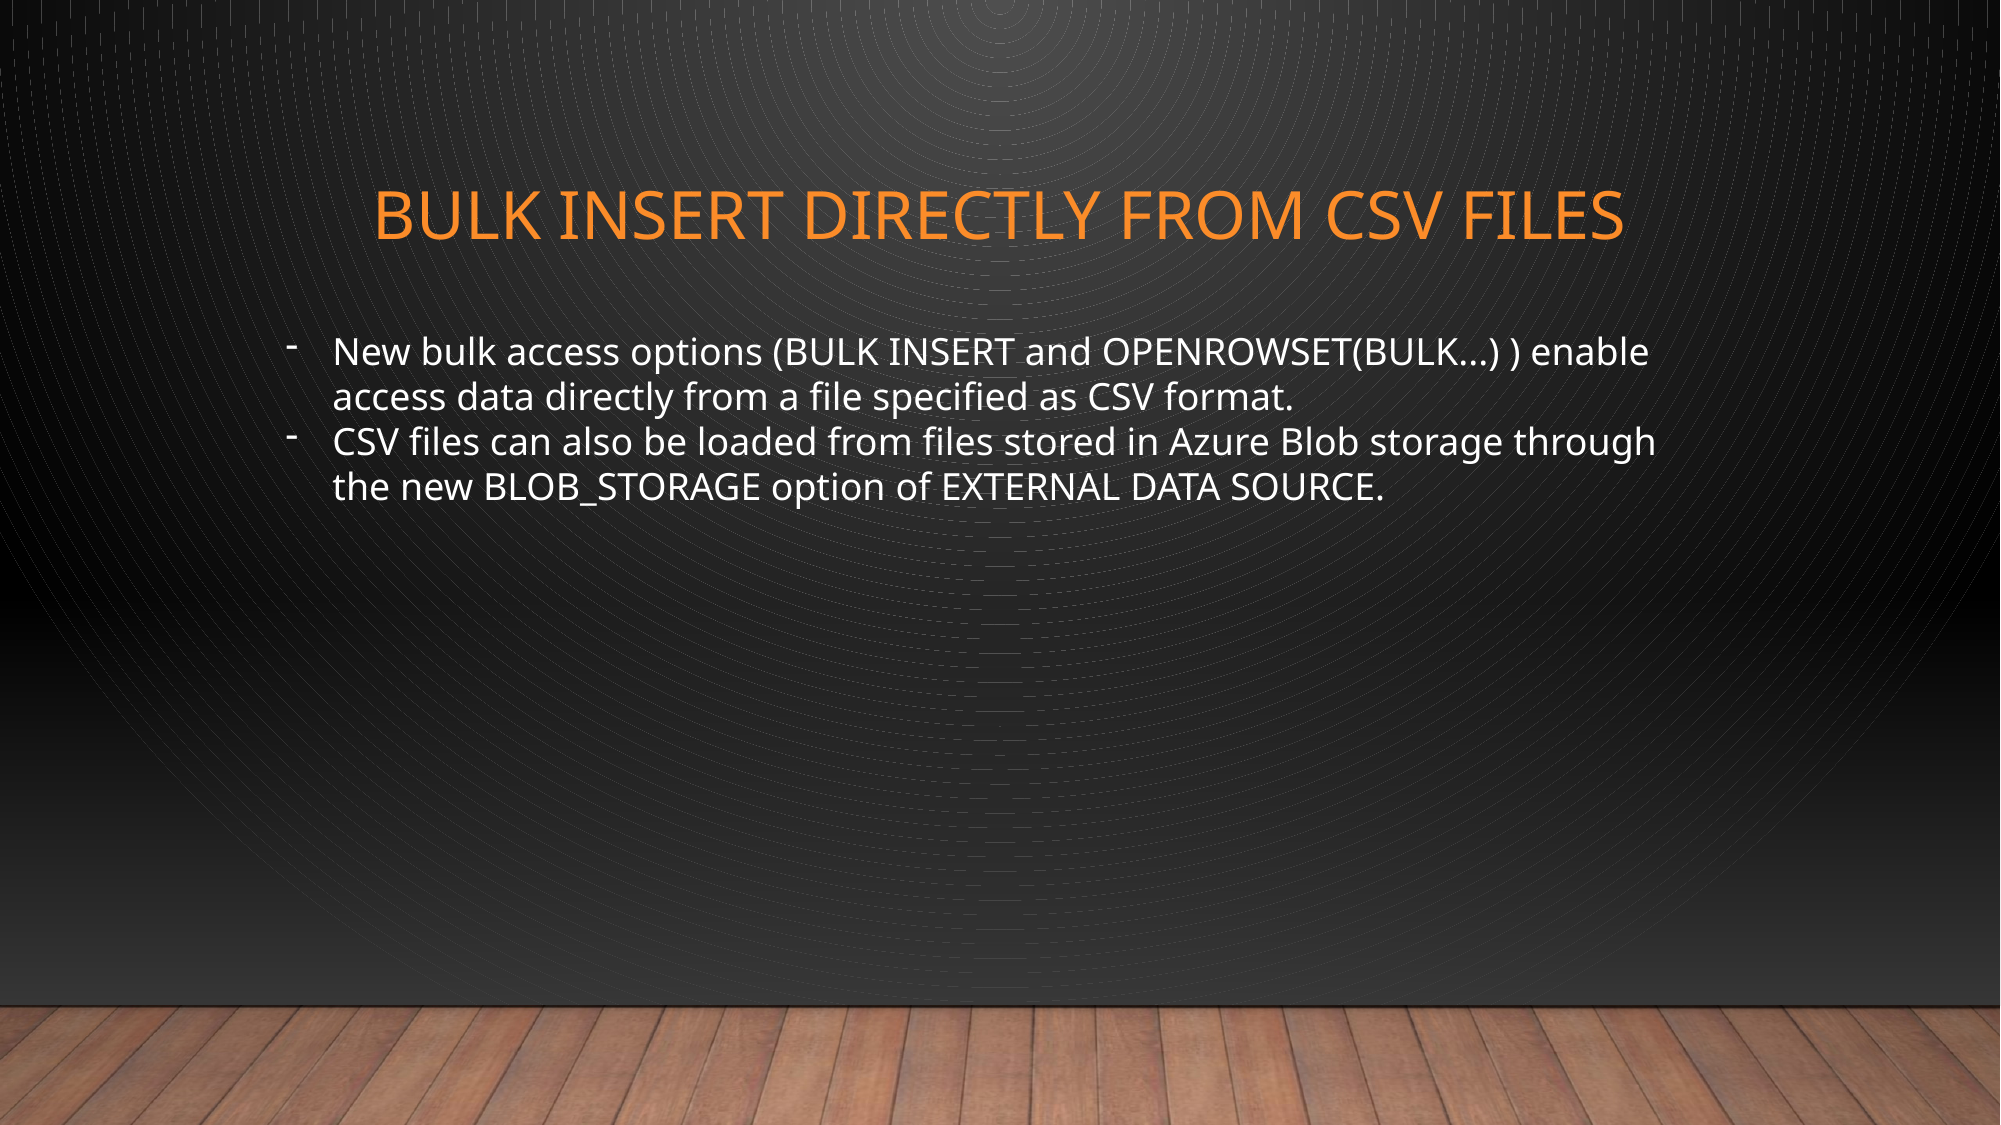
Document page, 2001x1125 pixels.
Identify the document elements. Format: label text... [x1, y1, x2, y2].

picture [0, 1005, 2000, 1125]
text_box New bulk access options (BULK INSERT and OPENROWSET(BULK...) ) enable access data directly from a file specified as CSV format. CSV files can also be loaded from files stored in Azure Blob storage through the new BLOB_STORAGE option of EXTERNAL DATA SOURCE. [270, 320, 1693, 515]
title BULK INSERT directly from CSV files [238, 131, 1763, 305]
